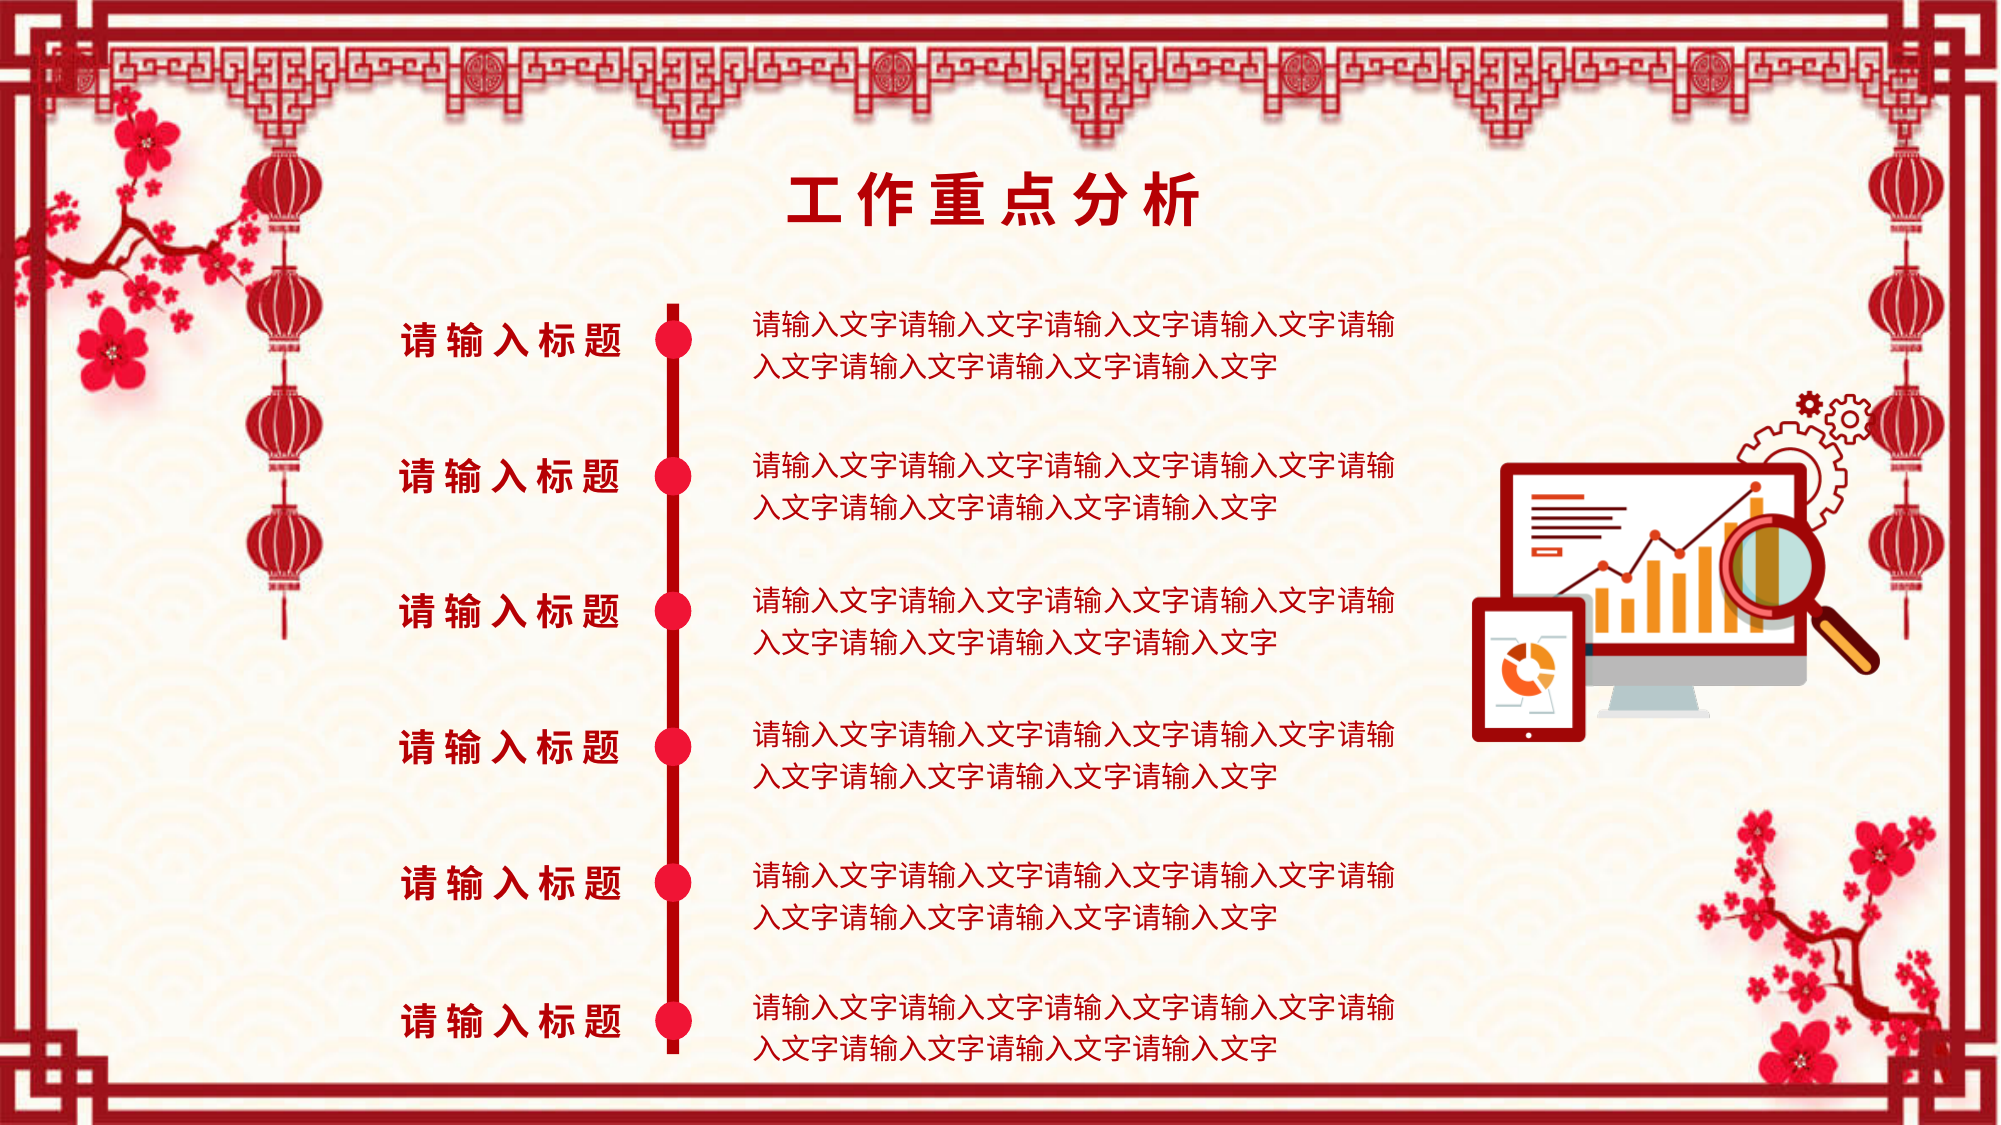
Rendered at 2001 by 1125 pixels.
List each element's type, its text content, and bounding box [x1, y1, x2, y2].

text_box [378, 567, 1437, 668]
text_box [666, 943, 680, 974]
text_box [666, 802, 680, 843]
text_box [378, 701, 1437, 802]
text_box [380, 974, 1437, 1075]
text_box [666, 533, 680, 567]
text_box 工 作 重 点 分 析 [743, 155, 1217, 240]
text_box [666, 668, 680, 701]
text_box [378, 433, 1437, 533]
picture [0, 0, 2001, 1125]
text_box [380, 843, 1437, 943]
text_box [666, 392, 680, 433]
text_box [380, 291, 1437, 392]
